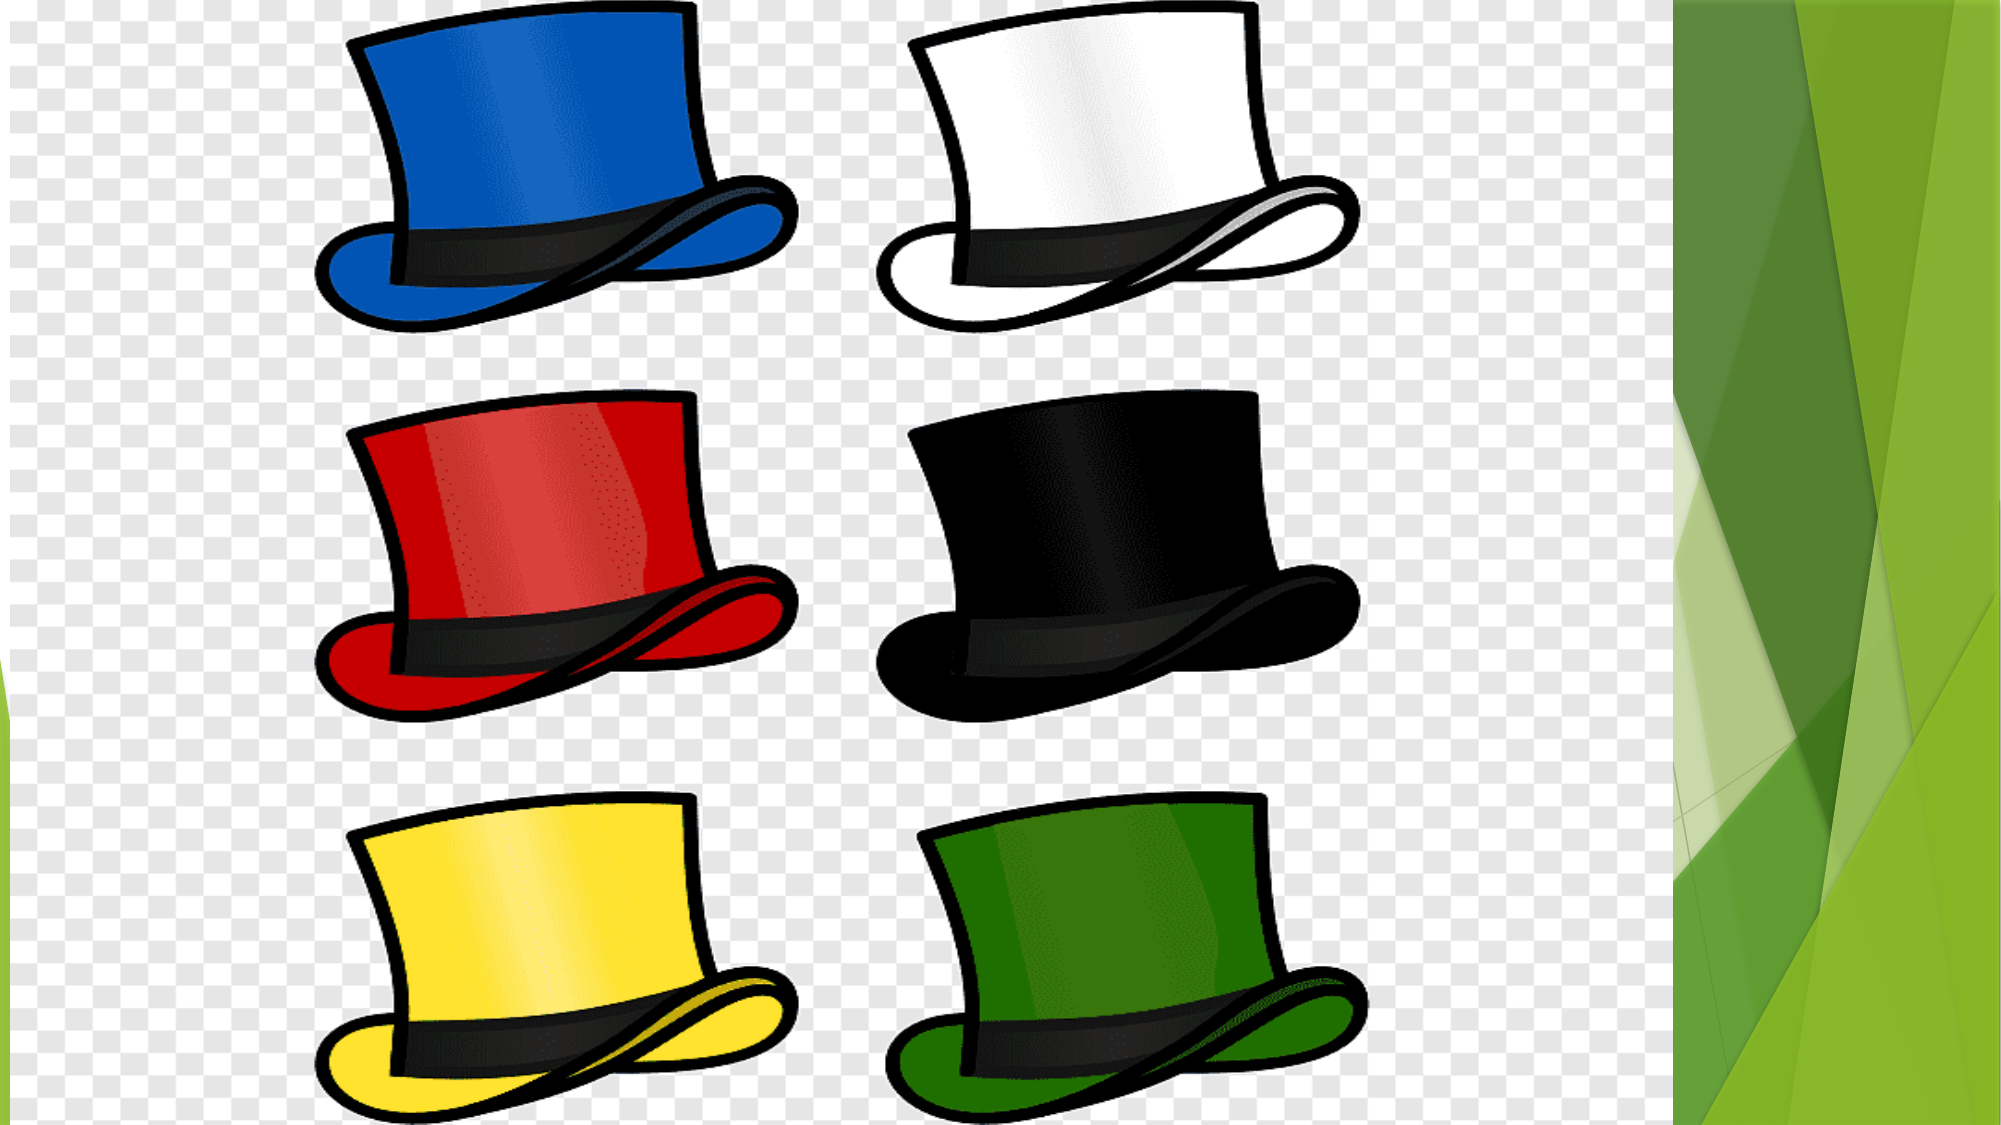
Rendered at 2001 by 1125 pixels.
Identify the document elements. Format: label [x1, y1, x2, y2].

picture [10, 0, 1673, 1125]
